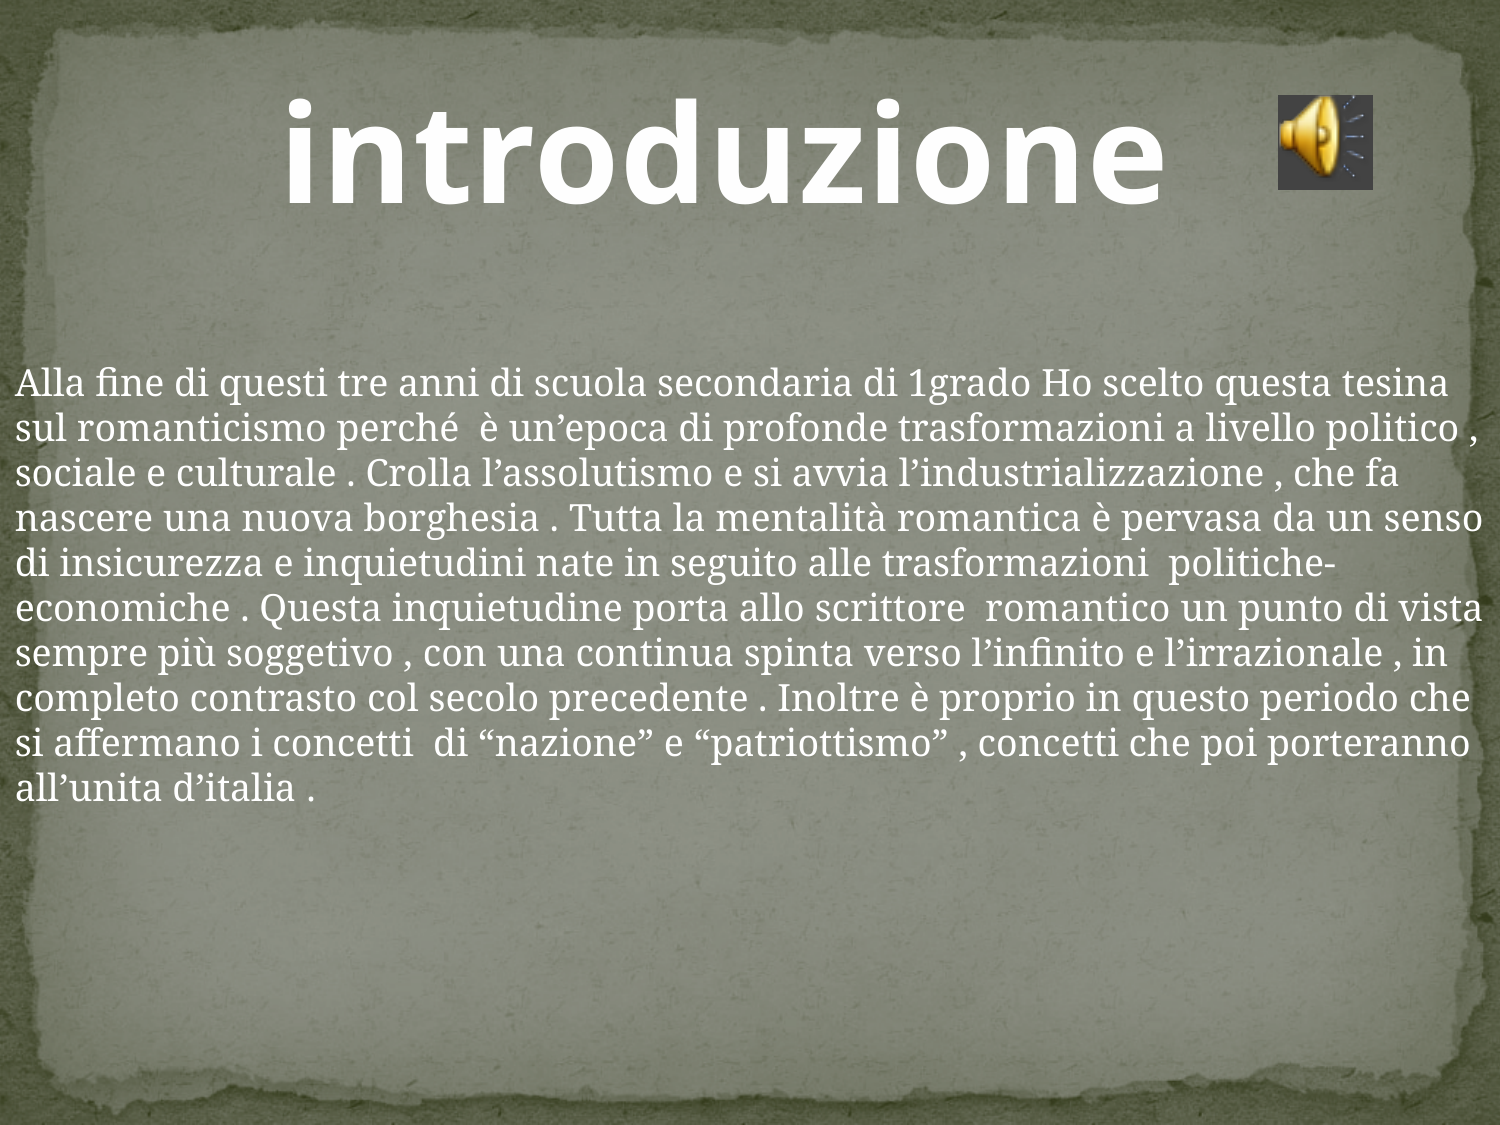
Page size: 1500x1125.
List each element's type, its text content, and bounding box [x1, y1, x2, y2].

text_box Alla fine di questi tre anni di scuola secondaria di 1grado Ho scelto questa tesina sul romanticismo perché è un’epoca di profonde trasformazioni a livello politico , sociale e culturale . Crolla l’assolutismo e si avvia l’industrializzazione , che fa nascere una nuova borghesia . Tutta la mentalità romantica è pervasa da un senso di insicurezza e inquietudini nate in seguito alle trasformazioni politiche-economiche . Questa inquietudine porta allo scrittore romantico un punto di vista sempre più soggetivo , con una continua spinta verso l’infinito e l’irrazionale , in completo contrasto col secolo precedente . Inoltre è proprio in questo periodo che si affermano i concetti di “nazione” e “patriottismo” , concetti che poi porteranno all’unita d’italia . [0, 351, 1500, 817]
picture [1278, 94, 1374, 190]
text_box introduzione [264, 58, 1186, 239]
